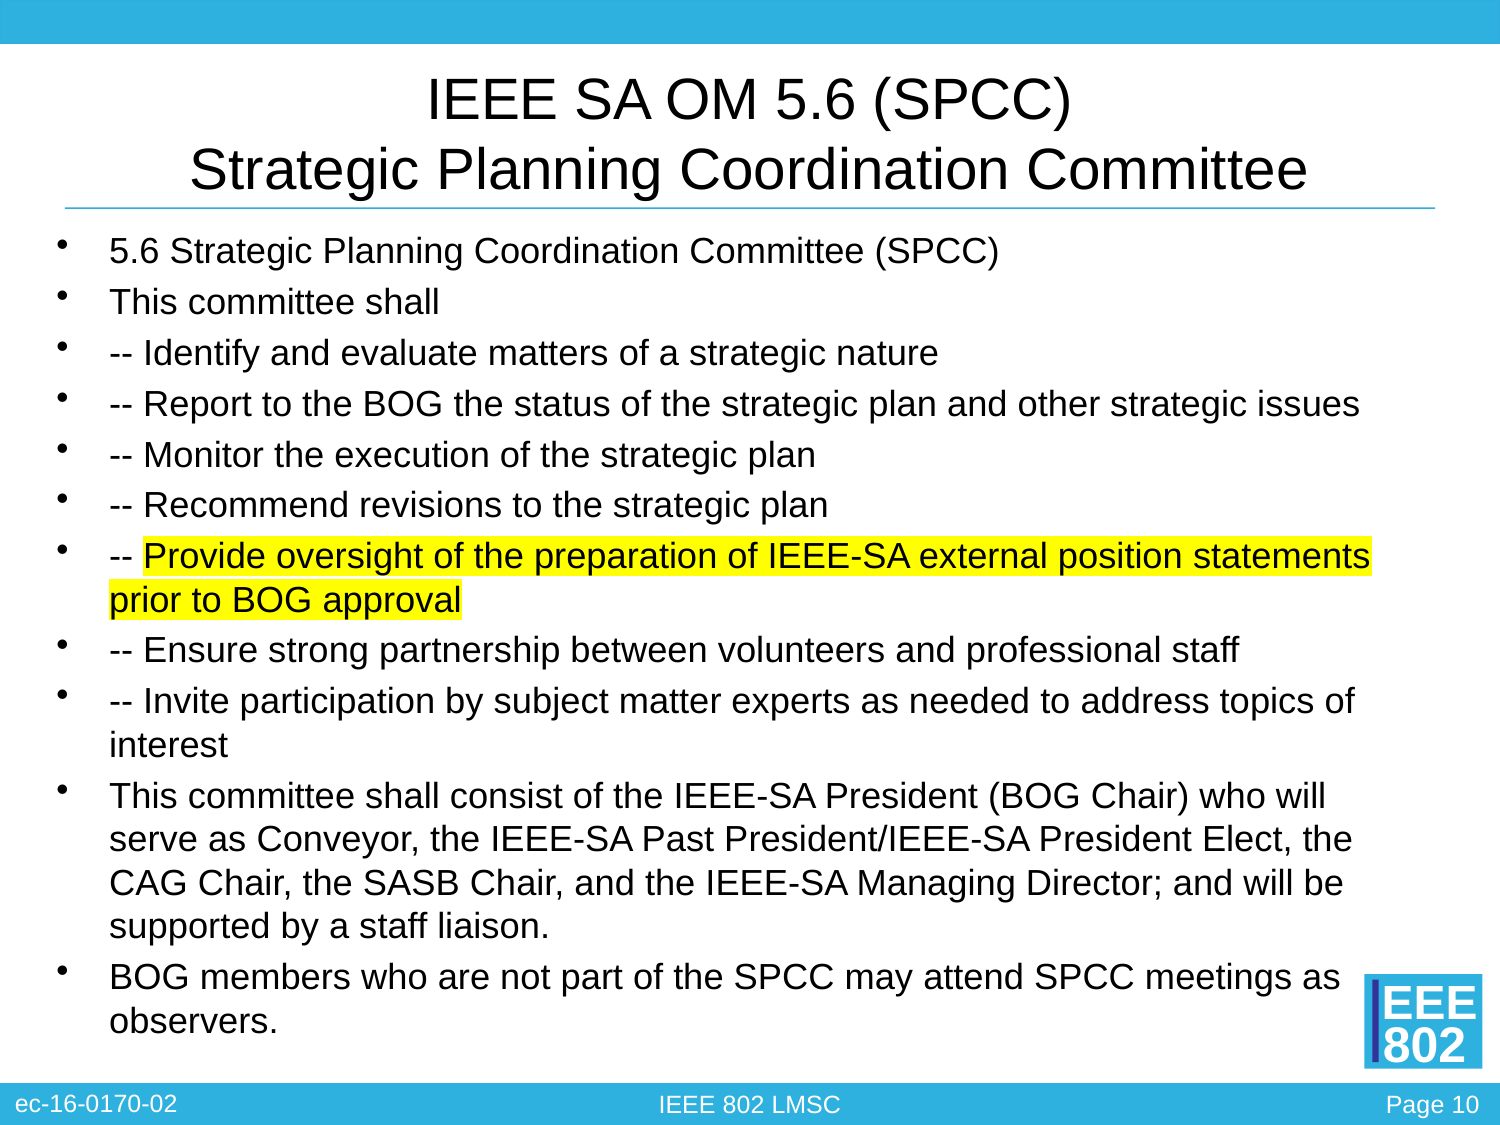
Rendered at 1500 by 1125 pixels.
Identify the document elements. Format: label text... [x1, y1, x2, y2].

list 5.6 Strategic Planning Coordination Committee (SPCC) This committee shall -- Identify and evaluate matters of a strategic nature -- Report to the BOG the status of the strategic plan and other strategic issues -- Monitor the execution of the strategic plan -- Recommend revisions to the strategic plan -- Provide oversight of the preparation of IEEE-SA external position statements prior to BOG approval -- Ensure strong partnership between volunteers and professional staff -- Invite participation by subject matter experts as needed to address topics of interest This committee shall consist of the IEEE-SA President (BOG Chair) who will serve as Conveyor, the IEEE-SA Past President/IEEE-SA President Elect, the CAG Chair, the SASB Chair, and the IEEE-SA Managing Director; and will be supported by a staff liaison. BOG members who are not part of the SPCC may attend SPCC meetings as observers. [41, 220, 1392, 1063]
title IEEE SA OM 5.6 (SPCC) Strategic Planning Coordination Committee [75, 66, 1425, 197]
